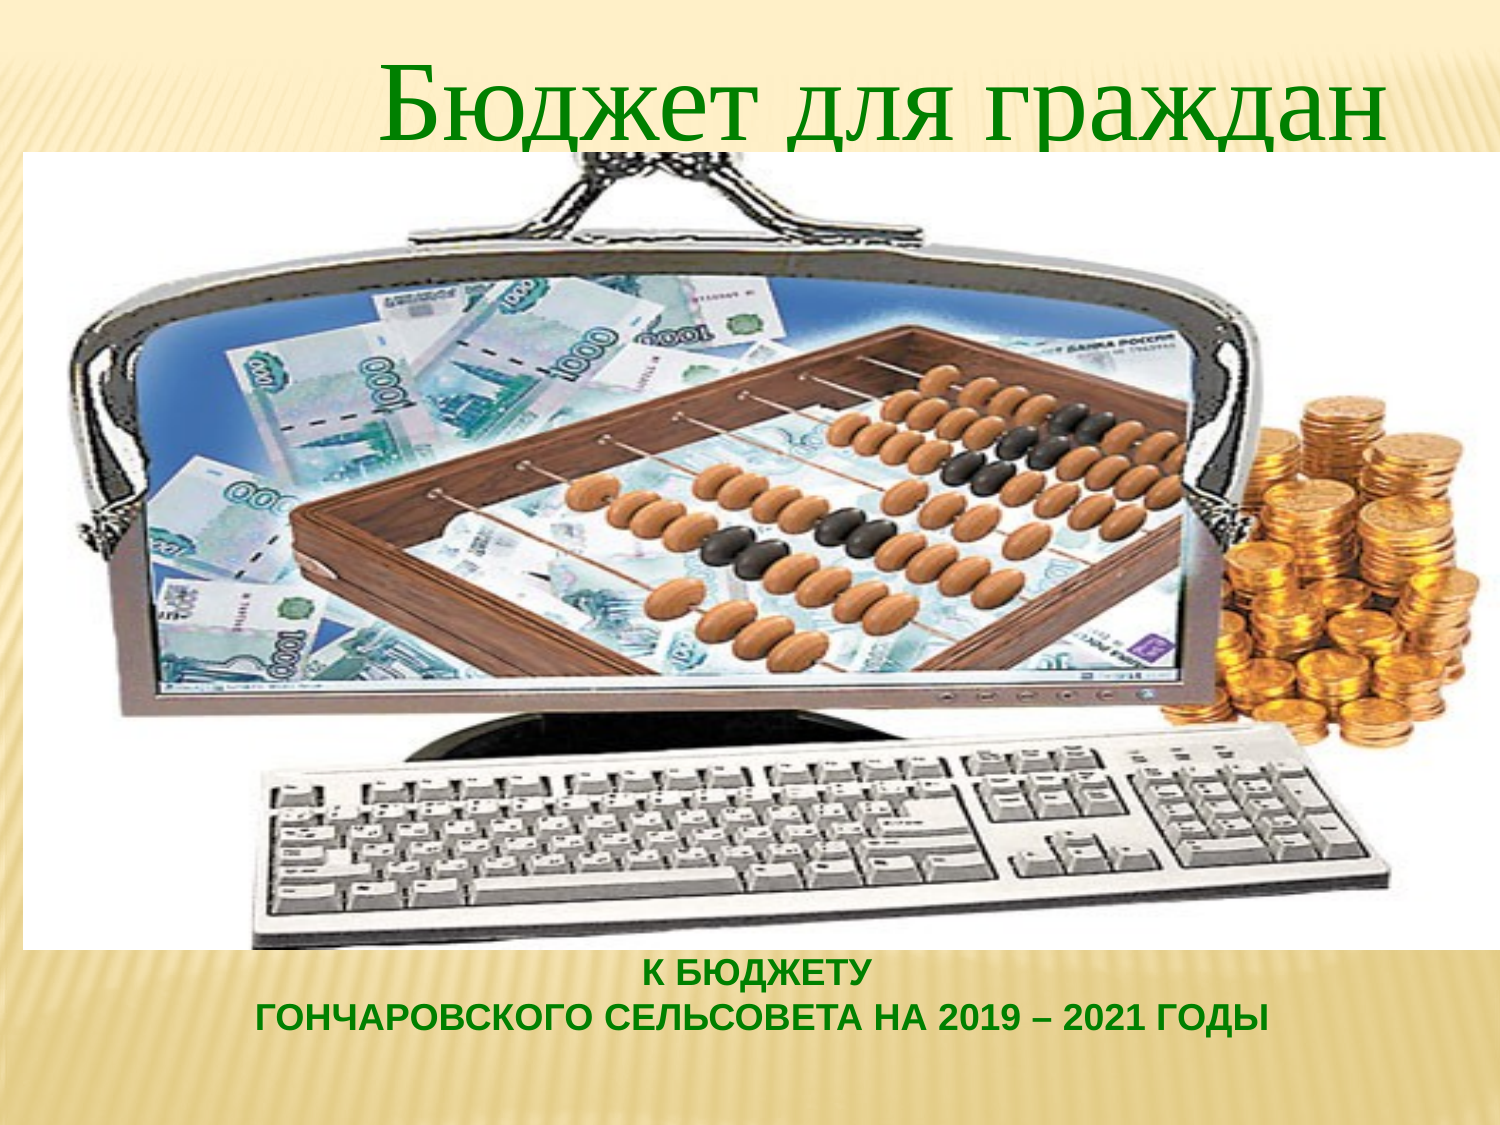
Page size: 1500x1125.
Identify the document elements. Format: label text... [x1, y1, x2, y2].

subtitle Бюджет для граждан [269, 19, 1500, 151]
text_box К БЮДЖЕТУ ГОНЧАРОВСКОГО СЕЛЬСОВЕТА НА 2019 – 2021 ГОДЫ [129, 967, 1395, 1046]
picture [23, 151, 1500, 950]
